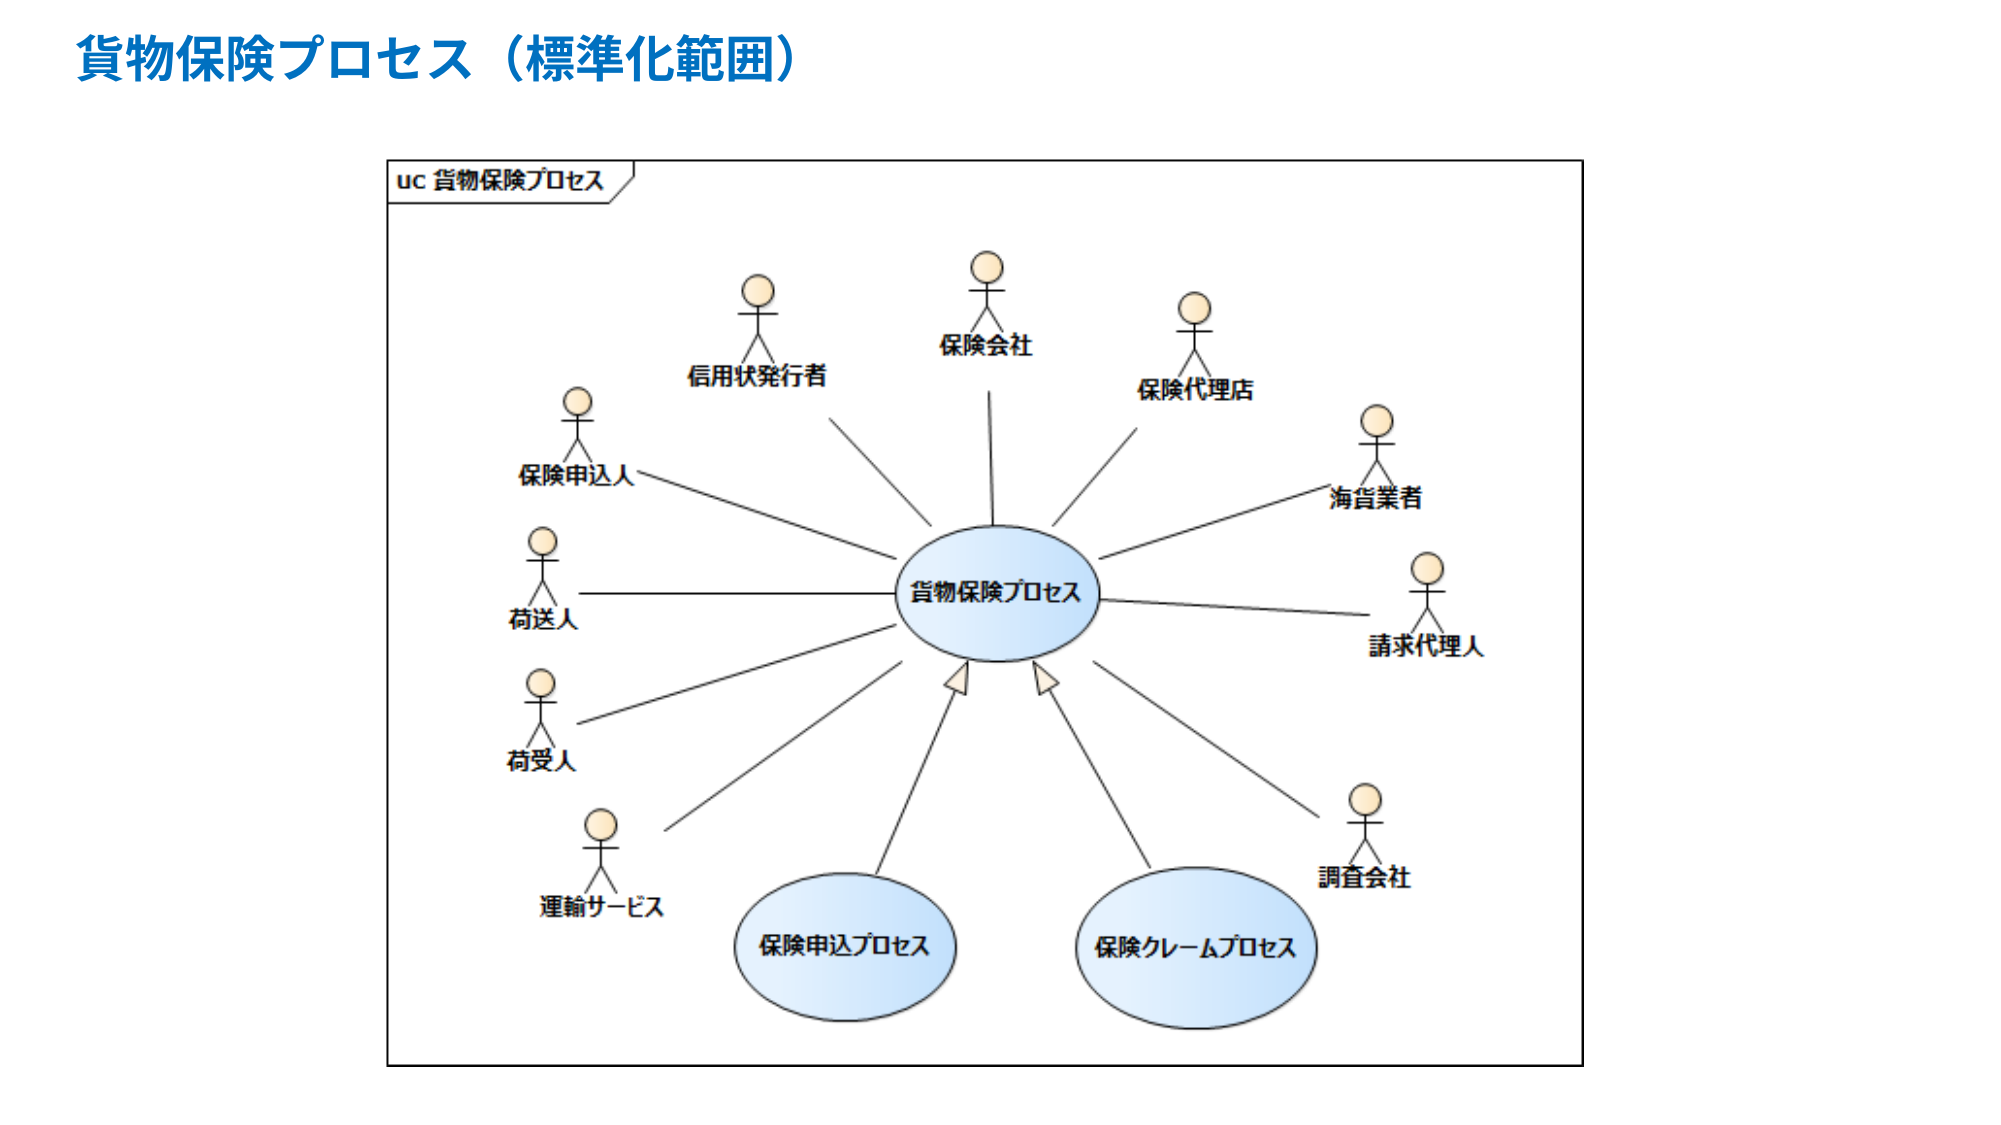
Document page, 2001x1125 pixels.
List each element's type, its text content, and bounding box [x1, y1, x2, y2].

picture [385, 158, 1584, 1067]
text_box 貨物保険プロセス（標準化範囲） [60, 20, 881, 96]
